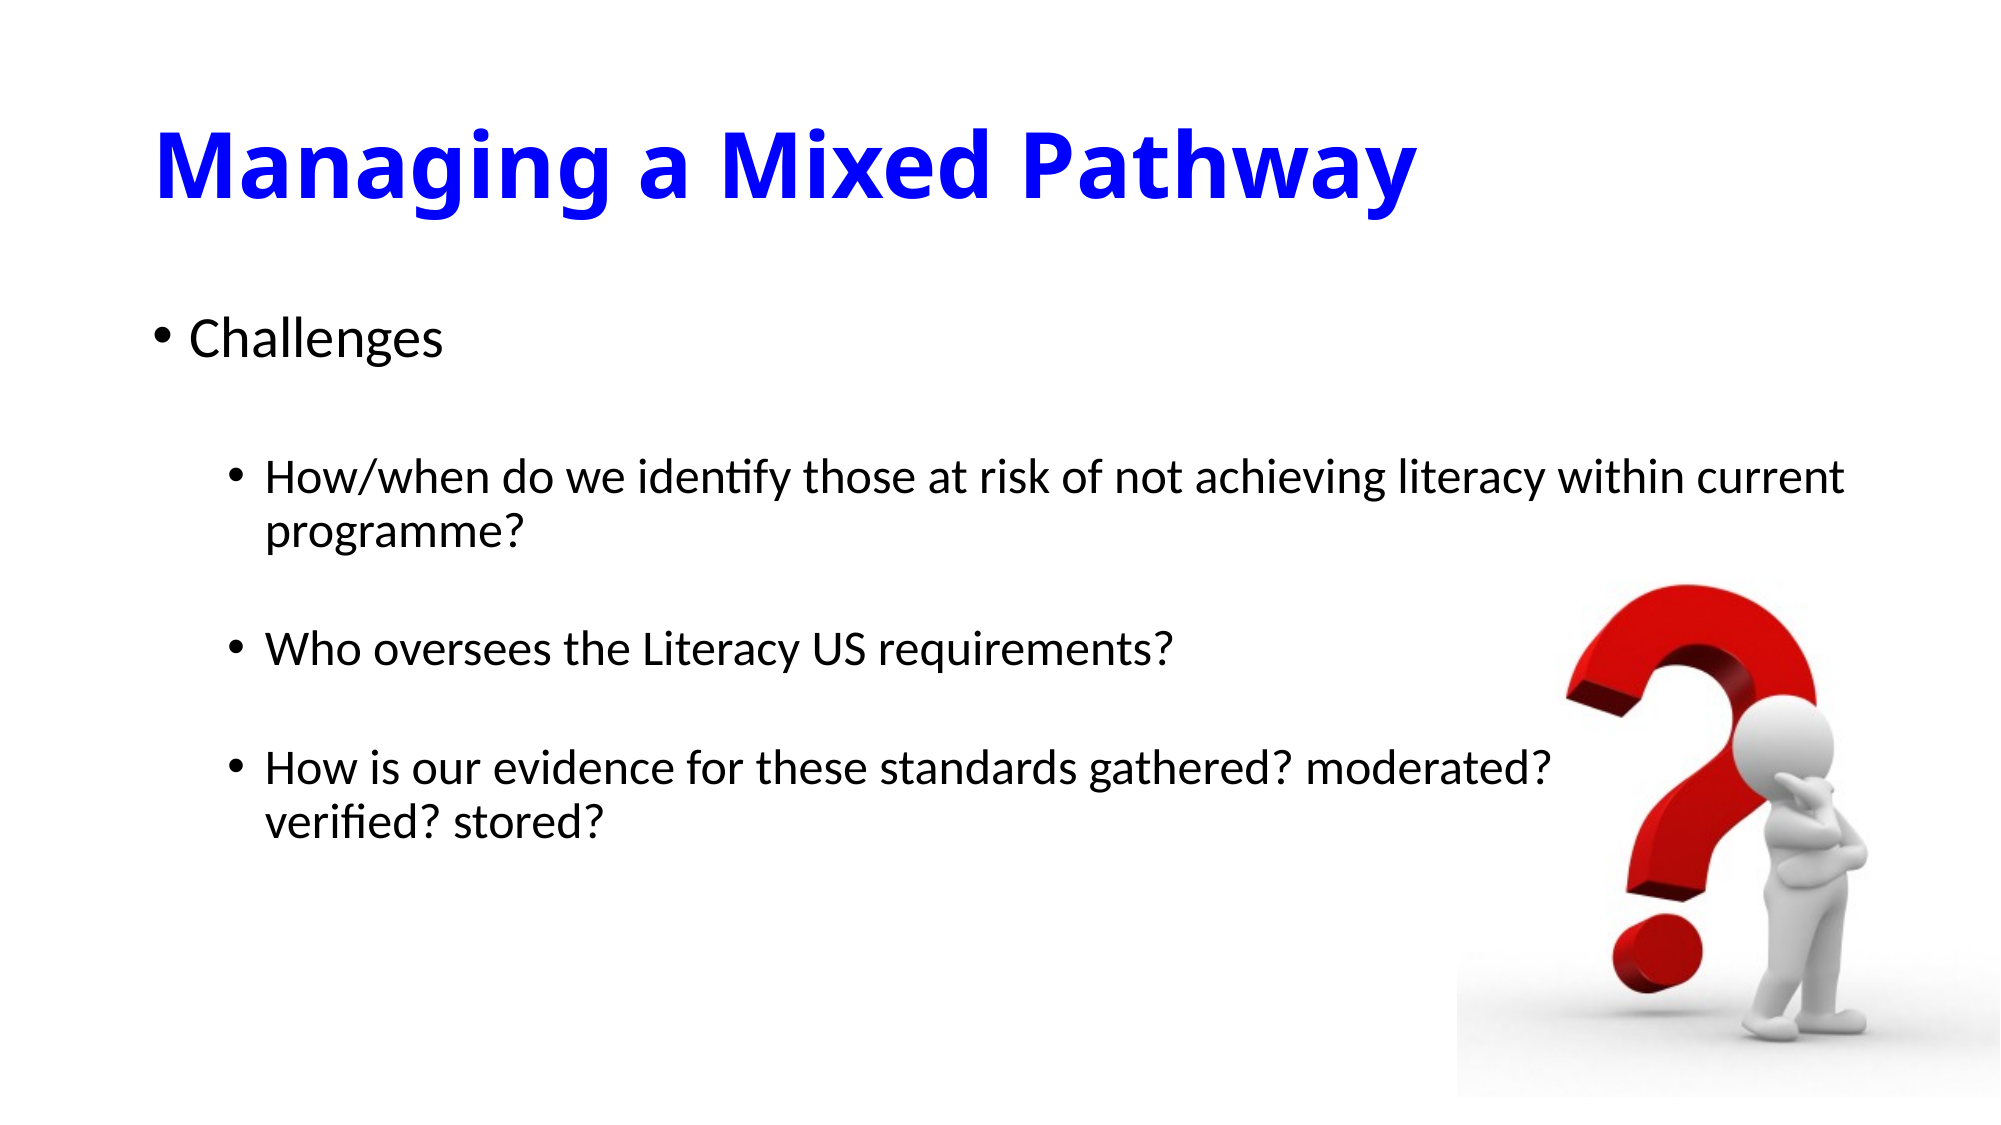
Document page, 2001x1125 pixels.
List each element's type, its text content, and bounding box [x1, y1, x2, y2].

list Challenges How/when do we identify those at risk of not achieving literacy within current programme? Who oversees the Literacy US requirements? How is our evidence for these standards gathered? moderated? verified? stored? [137, 299, 1863, 1014]
picture [1457, 555, 2000, 1097]
title Managing a Mixed Pathway [137, 59, 1863, 278]
